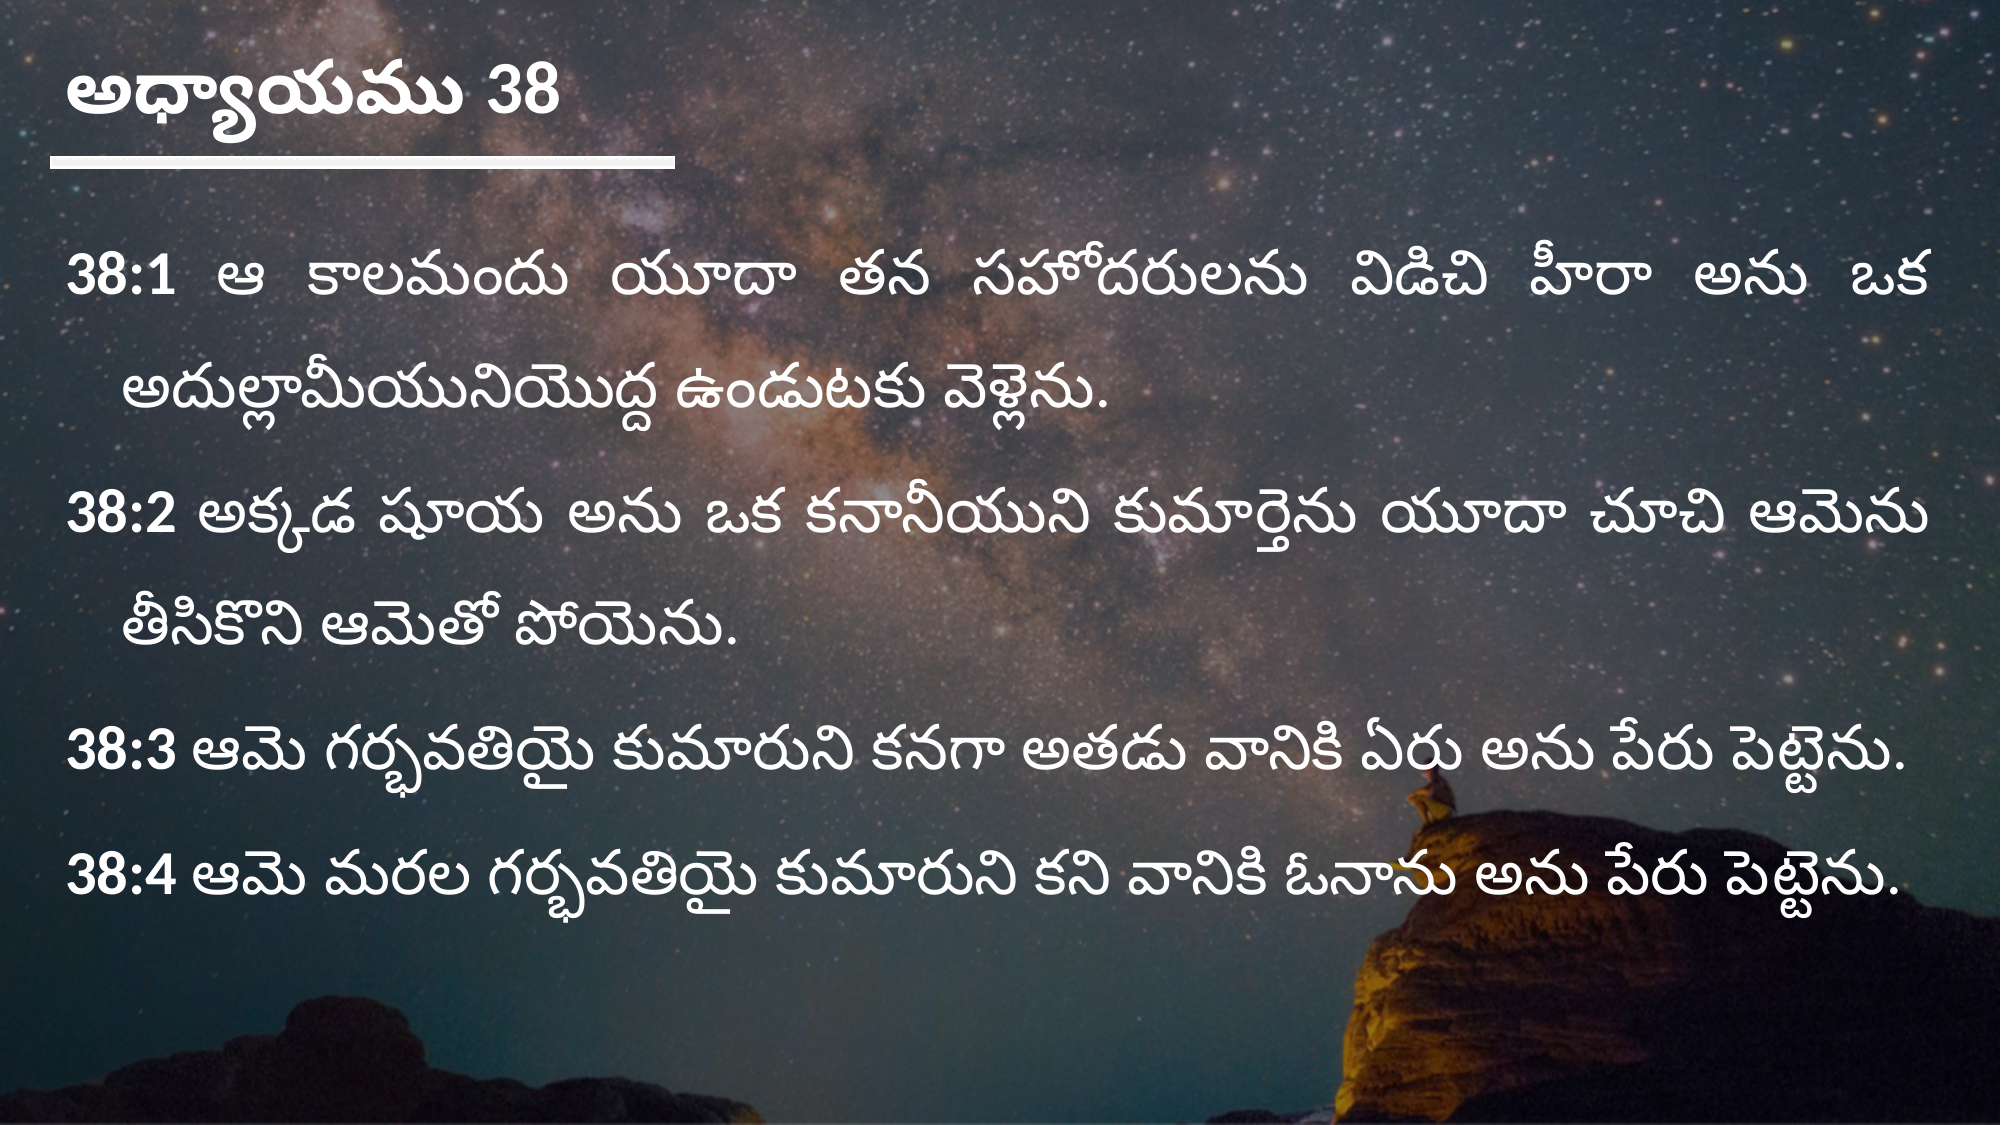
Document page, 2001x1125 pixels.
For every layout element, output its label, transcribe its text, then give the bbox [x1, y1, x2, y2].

picture [0, 0, 2000, 1125]
list 38:1 ఆ కాలమందు యూదా తన సహోదరులను విడిచి హీరా అను ఒక అదుల్లామీయునియొద్ద ఉండుటకు వెళ్లెను. 38:2 అక్కడ షూయ అను ఒక కనానీయుని కుమార్తెను యూదా చూచి ఆమెను తీసికొని ఆమెతో పోయెను. 38:3 ఆమె గర్భవతియై కుమారుని కనగా అతడు వానికి ఏరు అను పేరు పెట్టెను. 38:4 ఆమె మరల గర్భవతియై కుమారుని కని వానికి ఓనాను అను పేరు పెట్టెను. [50, 187, 1946, 1063]
title అధ్యాయము 38 [50, 0, 1925, 167]
